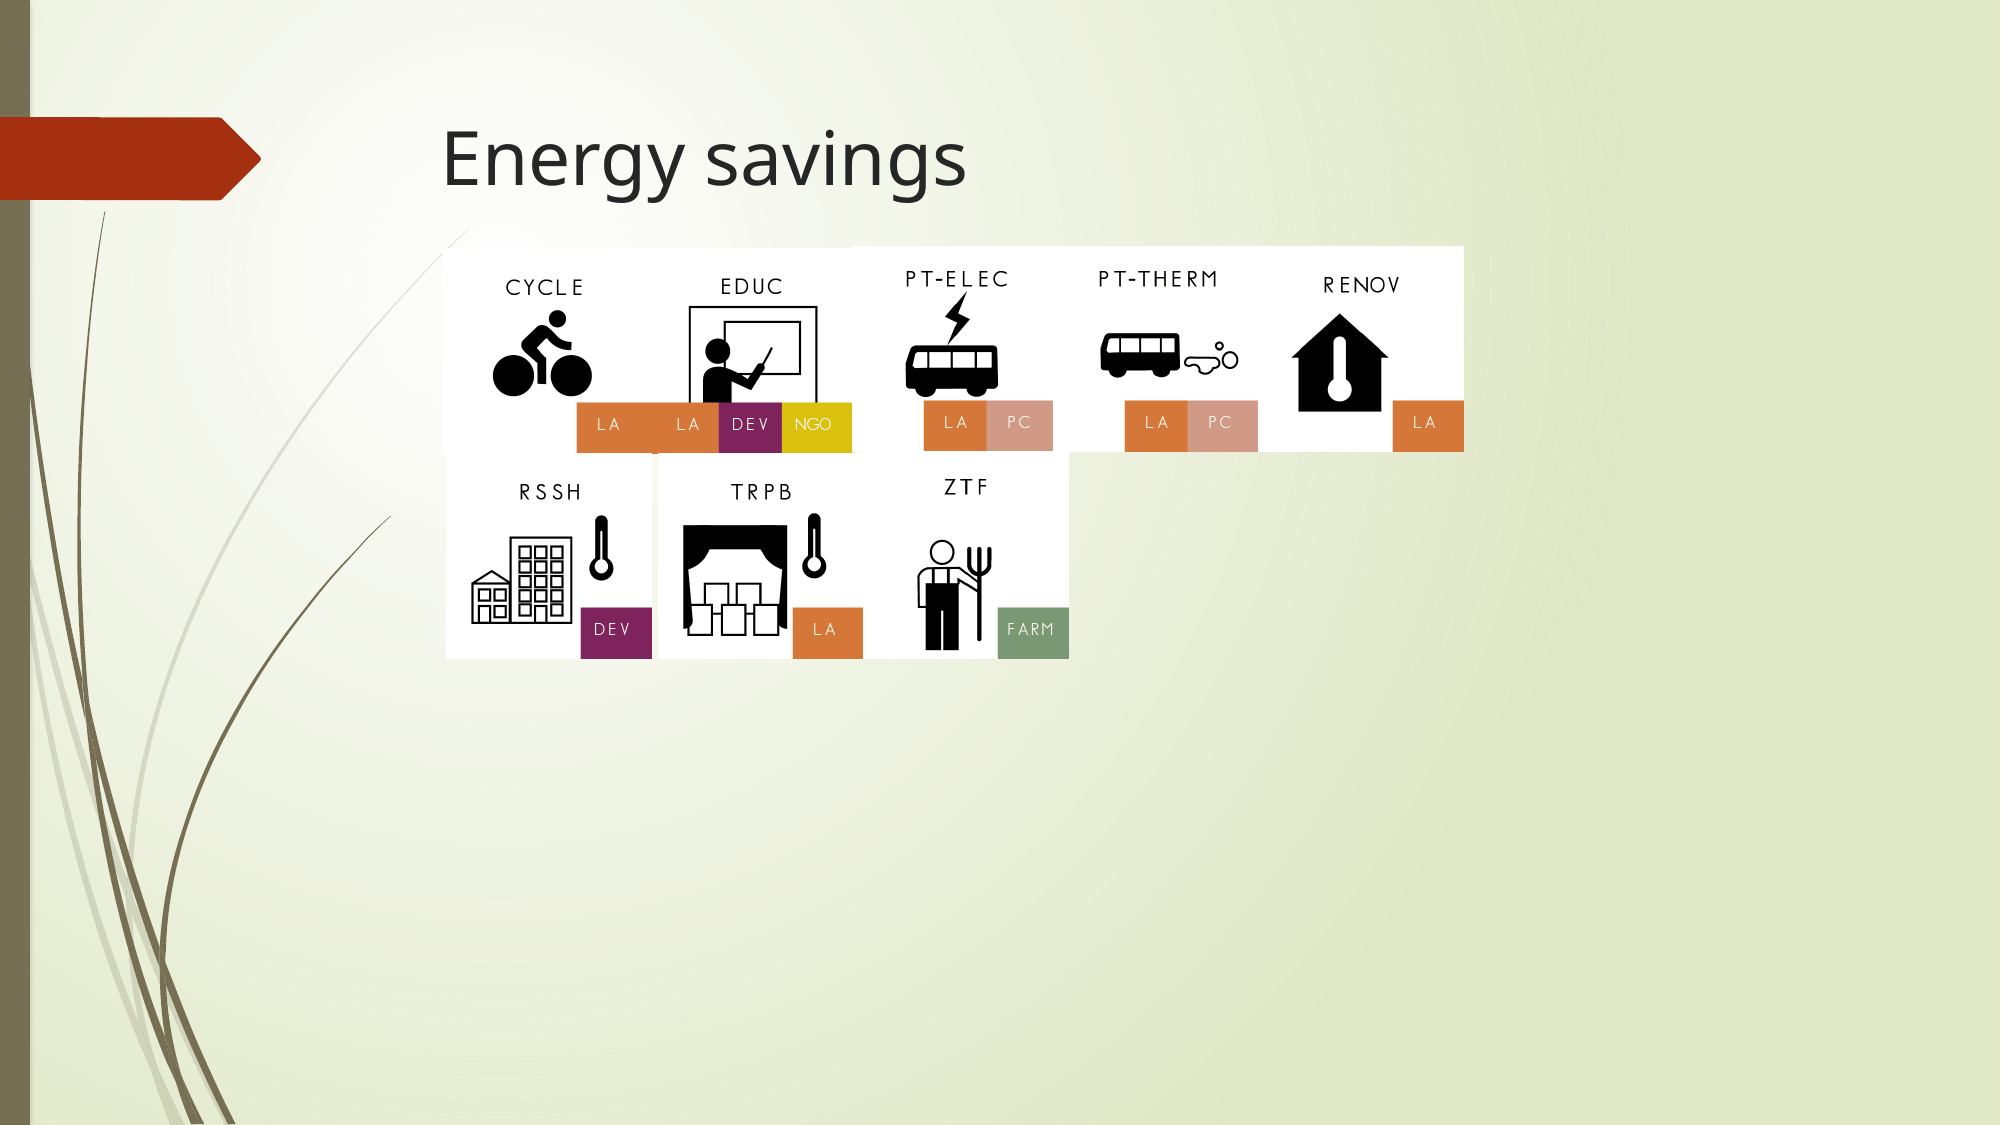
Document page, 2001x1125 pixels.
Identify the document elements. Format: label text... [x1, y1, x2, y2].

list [442, 248, 647, 454]
title Energy savings [425, 102, 1888, 313]
picture [446, 246, 1465, 659]
